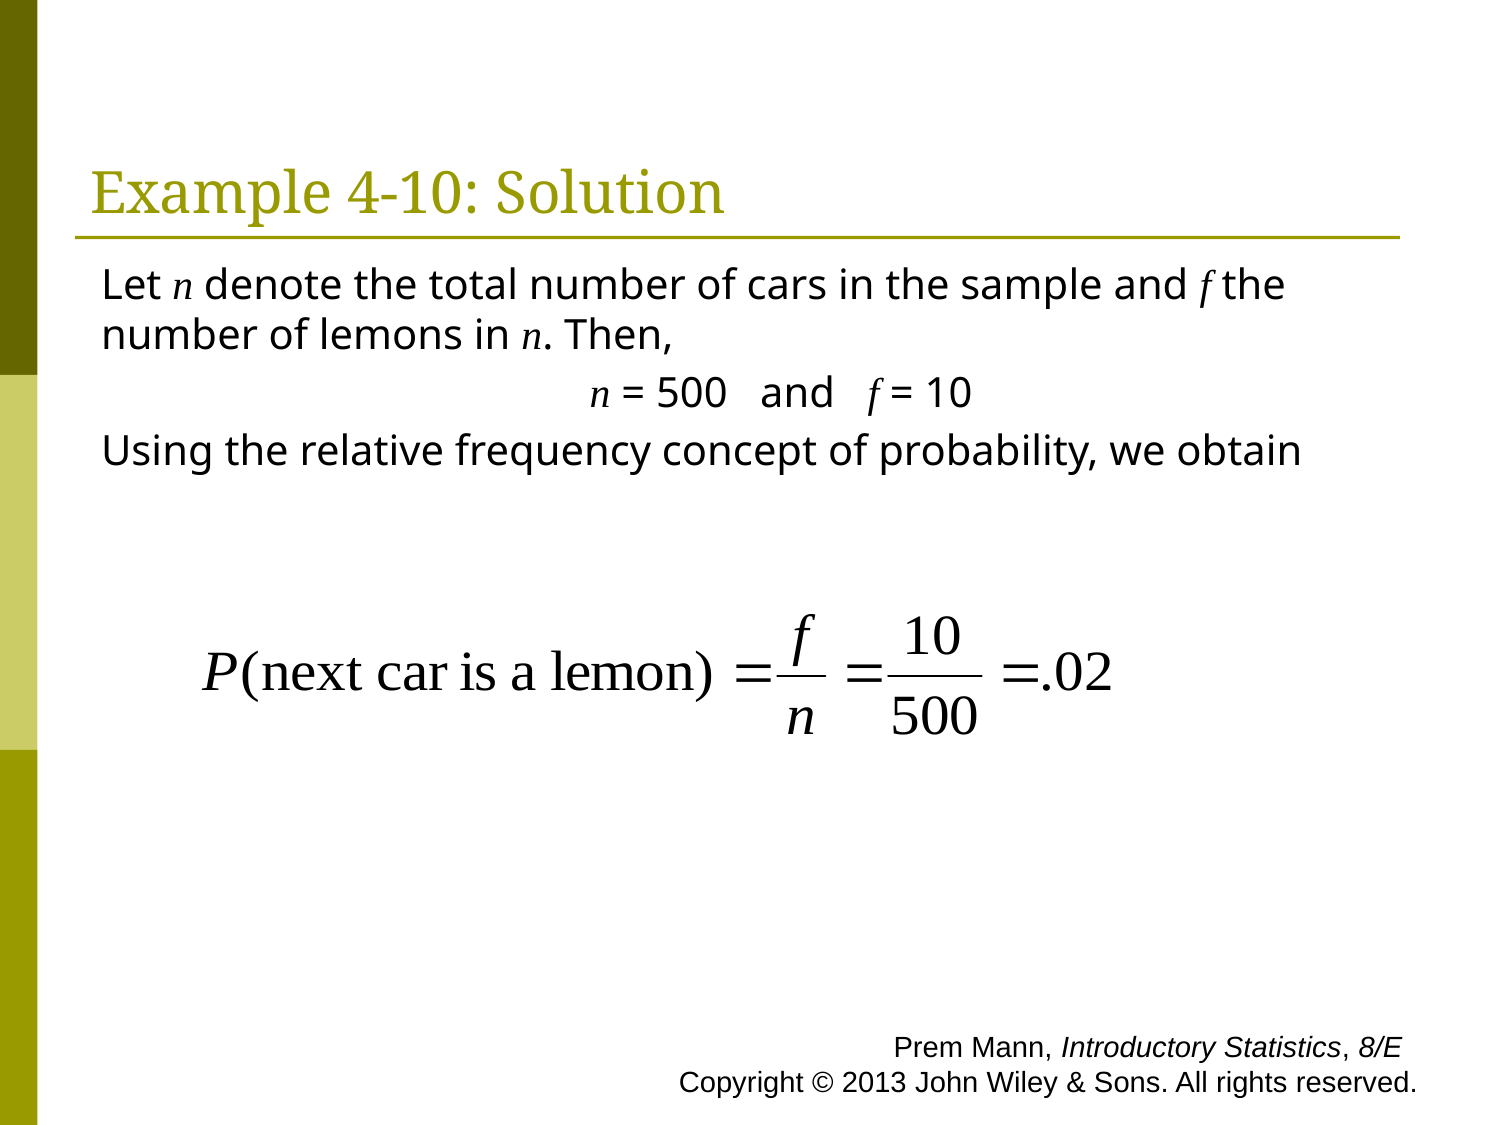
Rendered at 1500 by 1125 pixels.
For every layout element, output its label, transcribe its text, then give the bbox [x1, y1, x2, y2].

list Let n denote the total number of cars in the sample and f the number of lemons in n. Then, n = 500 and f = 10 Using the relative frequency concept of probability, we obtain [29, 249, 1400, 925]
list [191, 599, 1126, 748]
title Example 4-10: Solution [75, 45, 1425, 233]
text_box Prem Mann, Introductory Statistics, 8/E Copyright © 2013 John Wiley & Sons. All rights reserved. [664, 1020, 1449, 1106]
